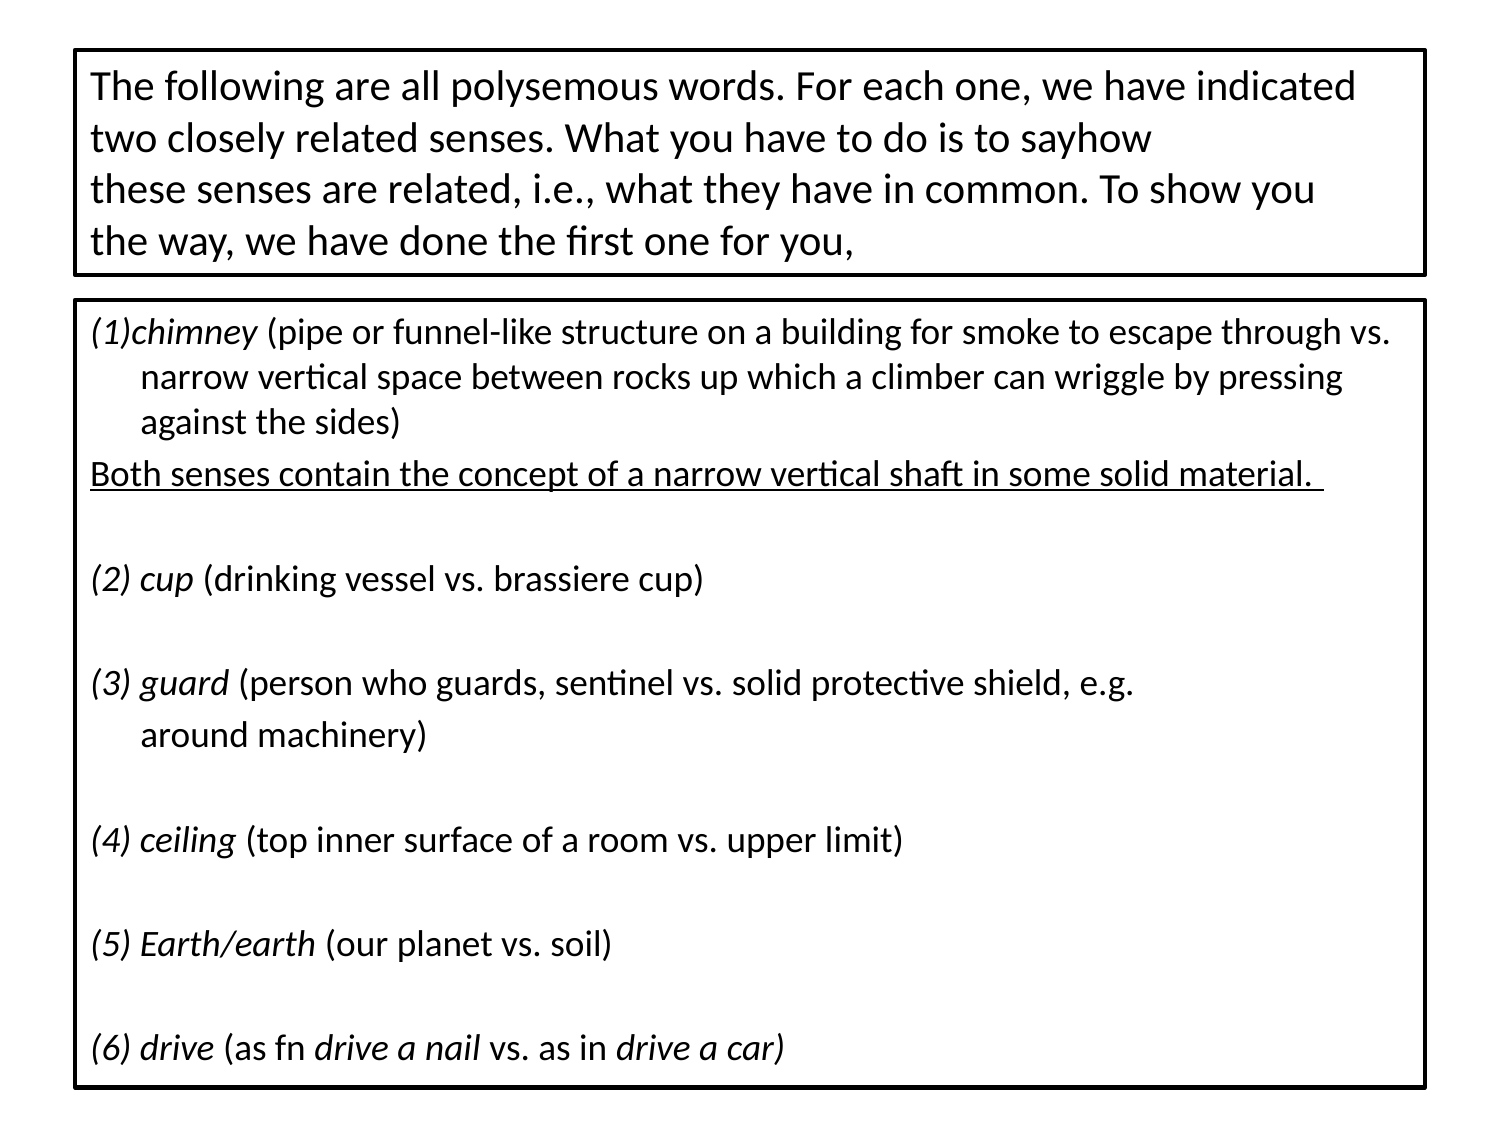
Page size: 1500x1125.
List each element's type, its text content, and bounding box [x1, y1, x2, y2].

list (1)chimney (pipe or funnel-like structure on a building for smoke to escape through vs. narrow vertical space between rocks up which a climber can wriggle by pressing against the sides) Both senses contain the concept of a narrow vertical shaft in some solid material. (2) cup (drinking vessel vs. brassiere cup) (3) guard (person who guards, sentinel vs. solid protective shield, e.g. around machinery) (4) ceiling (top inner surface of a room vs. upper limit) (5) Earth/earth (our planet vs. soil) (6) drive (as fn drive a nail vs. as in drive a car) [73, 298, 1427, 1090]
title The following are all polysemous words. For each one, we have indicated two closely related senses. What you have to do is to sayhow these senses are related, i.e., what they have in common. To show you the way, we have done the first one for you, [73, 48, 1427, 277]
